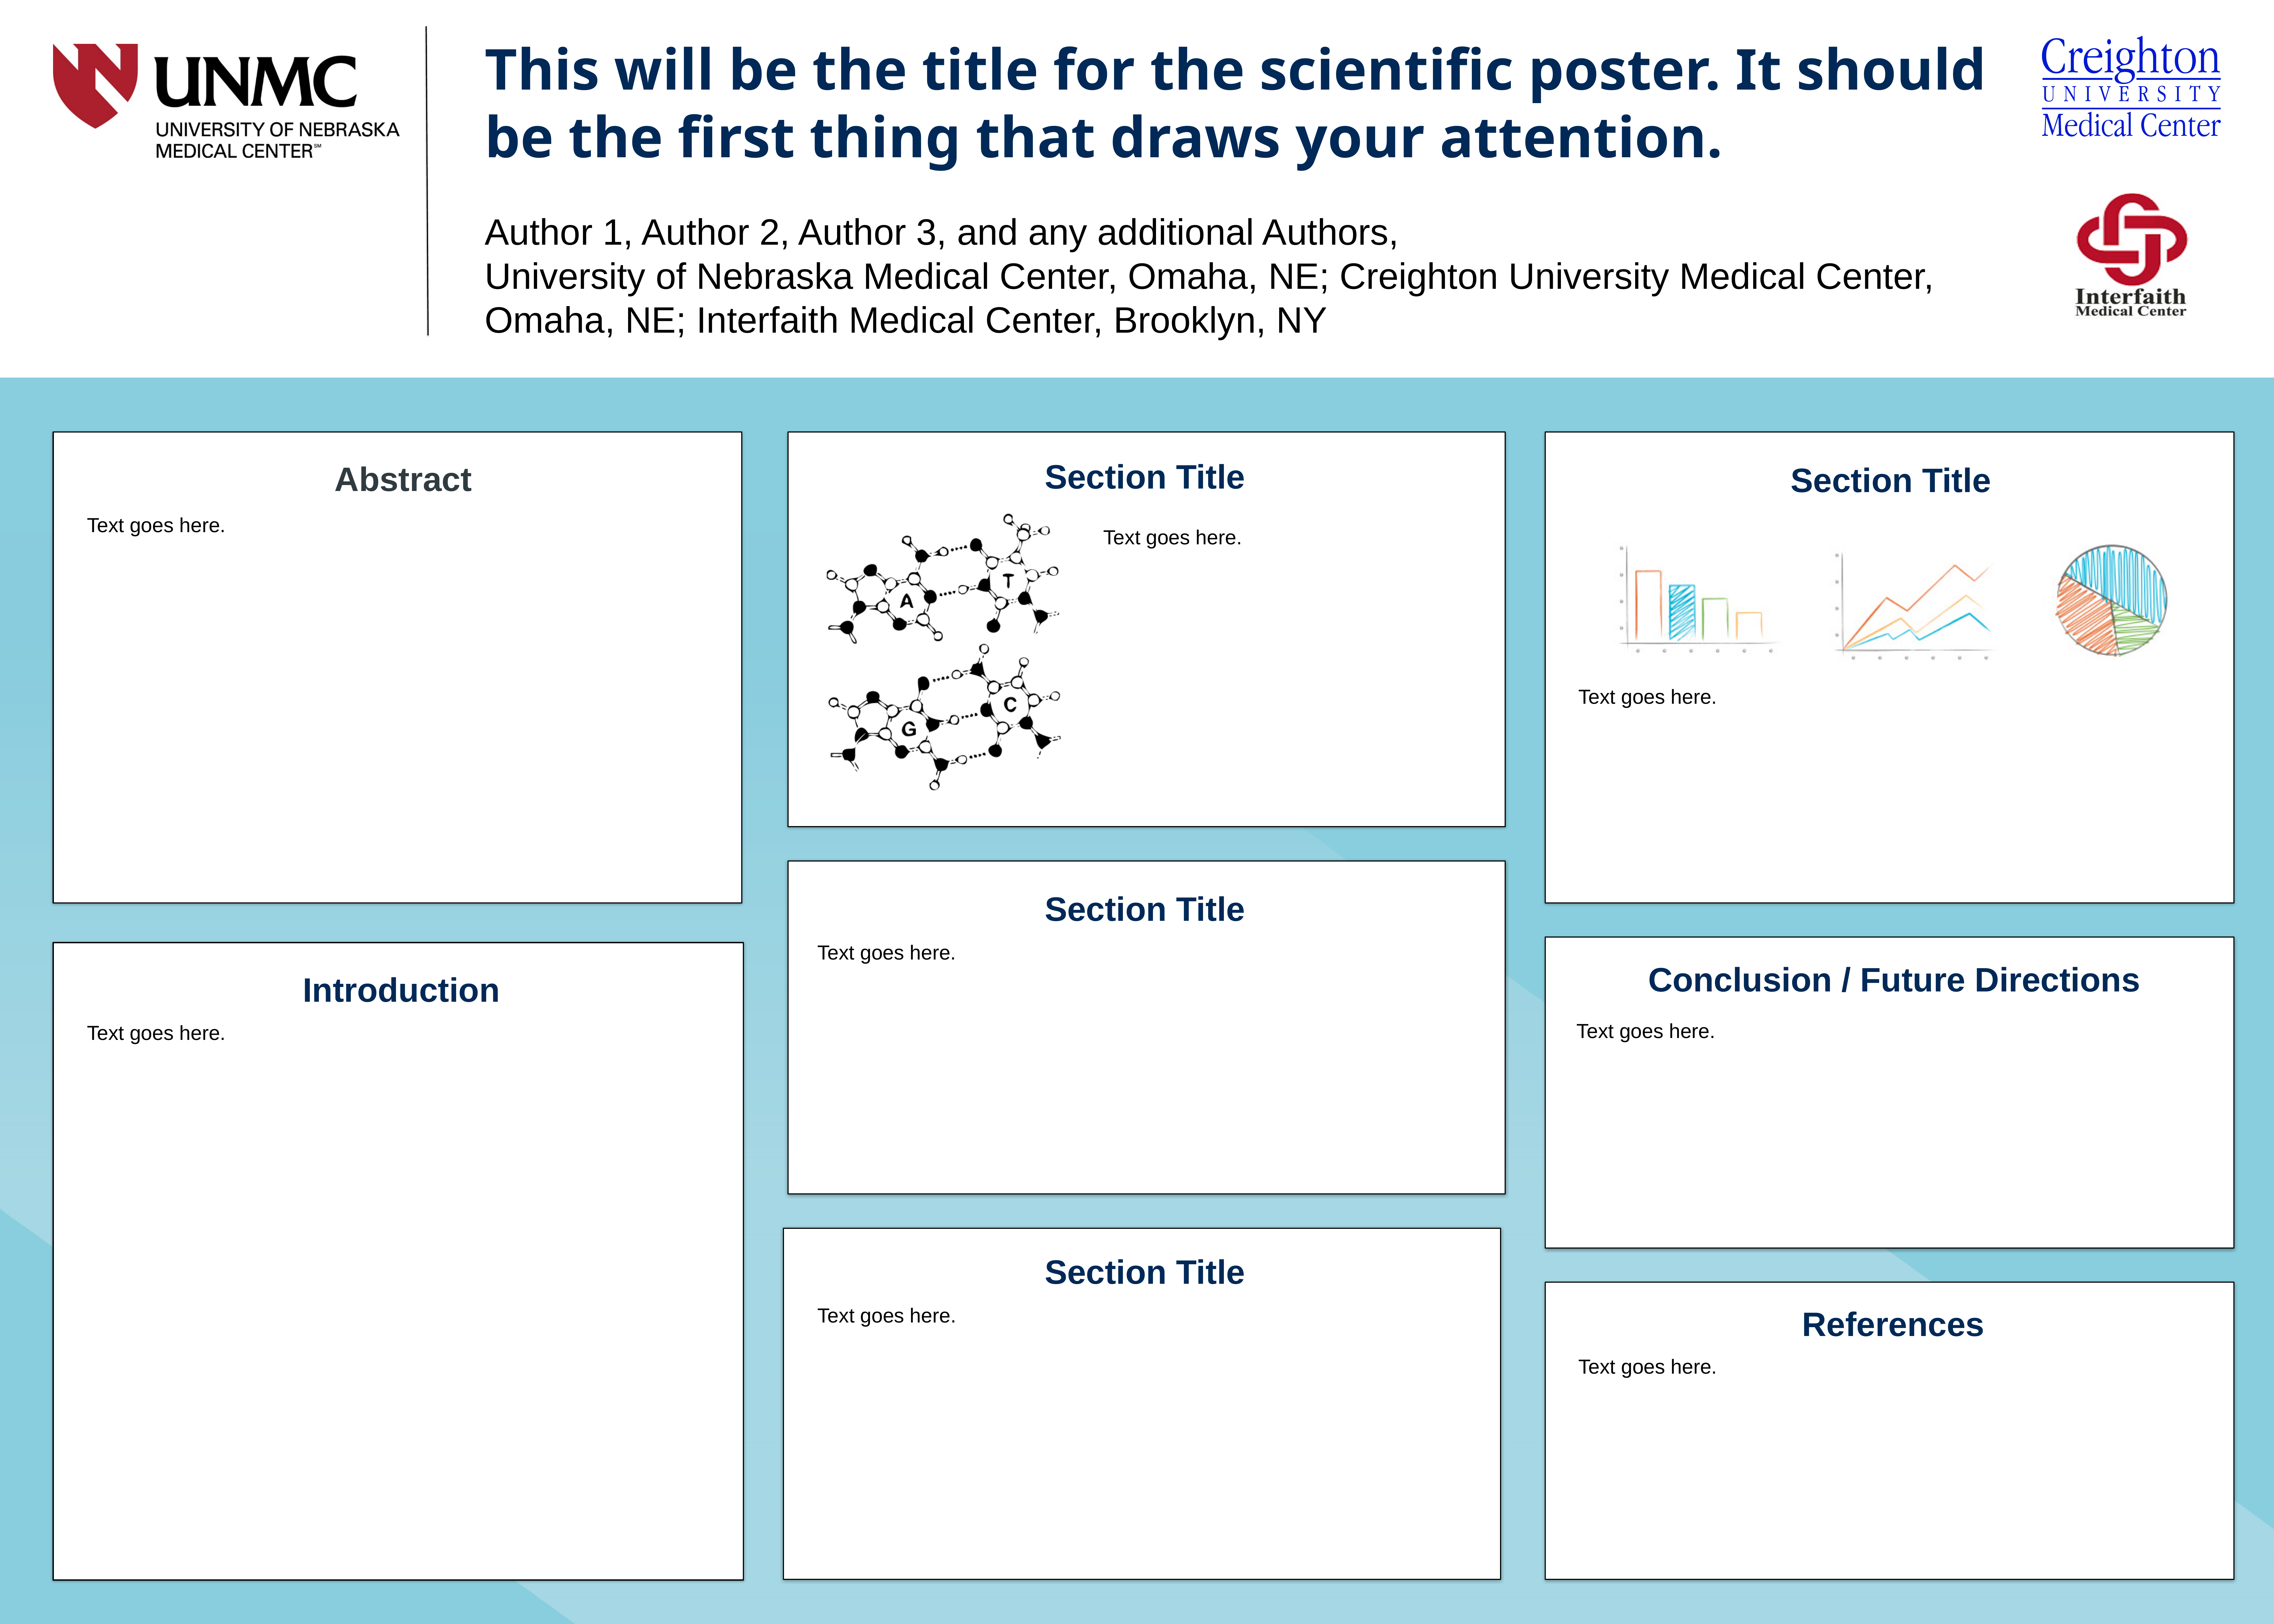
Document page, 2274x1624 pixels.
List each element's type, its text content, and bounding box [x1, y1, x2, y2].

picture [2042, 35, 2221, 137]
text_box This will be the title for the scientific poster. It should be the first thing that draws your attention. [481, 31, 2004, 171]
picture [0, 378, 2274, 1624]
picture [53, 44, 400, 158]
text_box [426, 26, 428, 336]
text_box Author 1, Author 2, Author 3, and any additional Authors, University of Nebraska Medical Center, Omaha, NE; Creighton University Medical Center, Omaha, NE; Interfaith Medical Center, Brooklyn, NY [481, 206, 2004, 342]
picture [2074, 193, 2188, 319]
